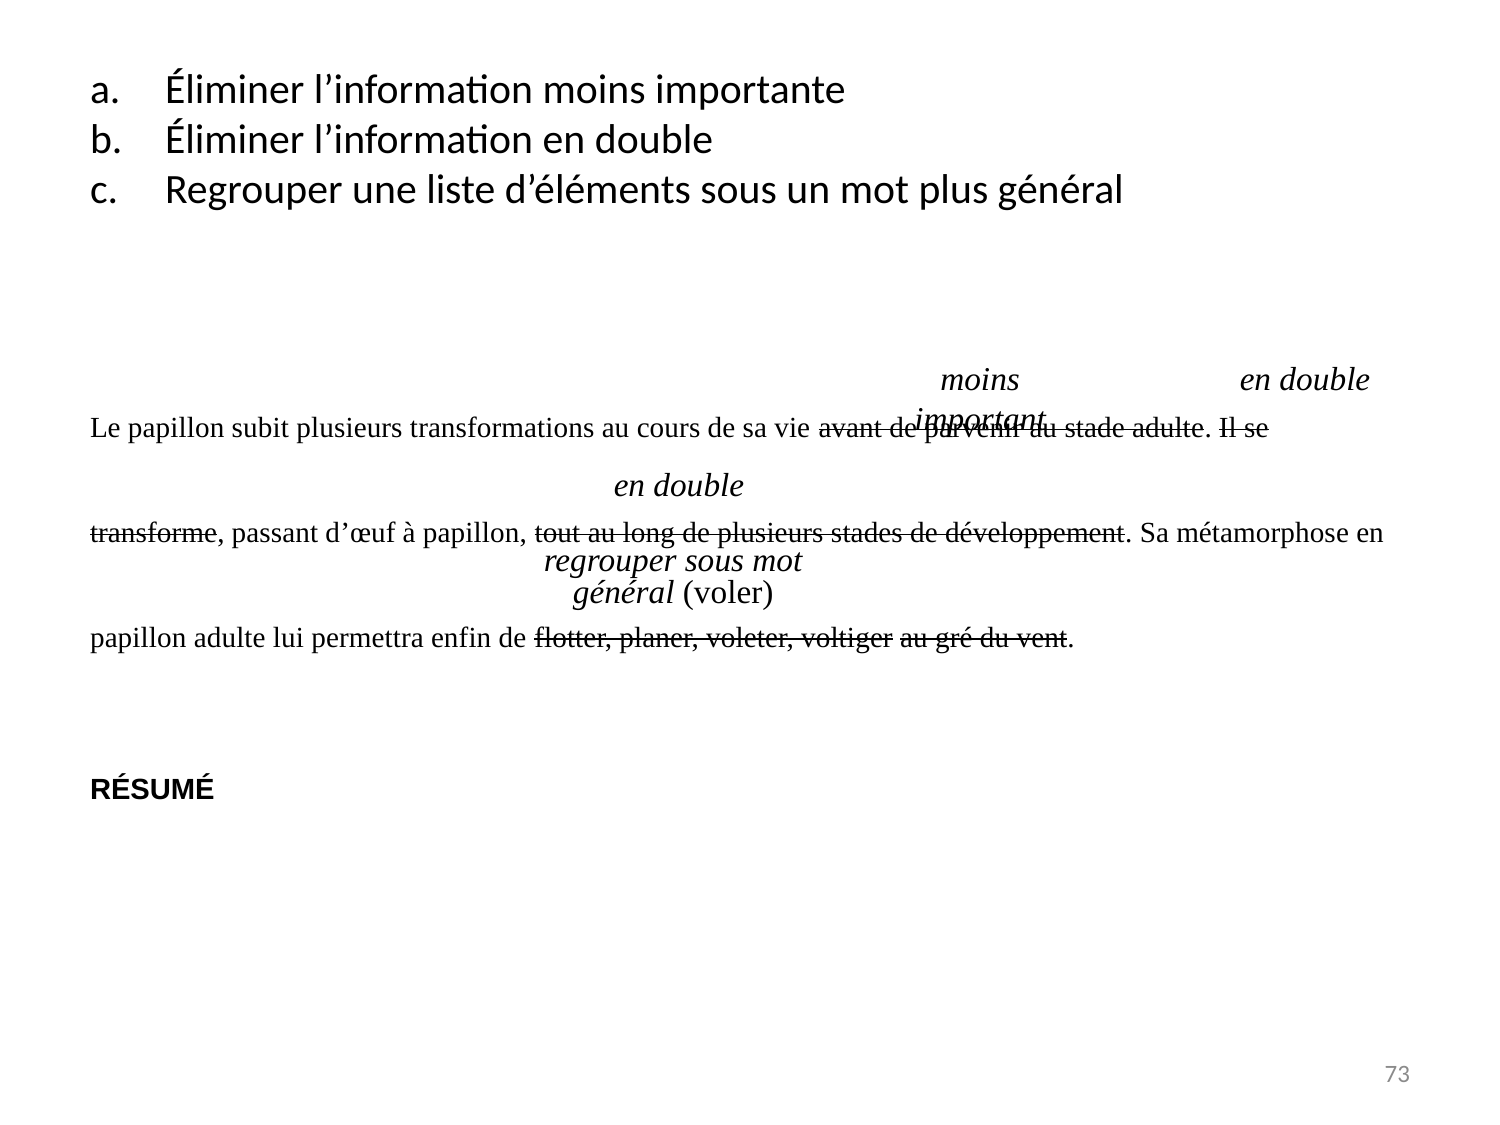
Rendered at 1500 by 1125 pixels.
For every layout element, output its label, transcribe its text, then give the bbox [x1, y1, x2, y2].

text_box en double [584, 456, 774, 532]
slide_number 73 [1074, 1042, 1425, 1103]
text_box moins important [879, 349, 1081, 431]
text_box regrouper sous mot général (voler) [490, 538, 857, 610]
text_box en double [1210, 349, 1400, 425]
list Éliminer l’information moins importante Éliminer l’information en double Regrouper une liste d’éléments sous un mot plus général Le papillon subit plusieurs transformations au cours de sa vie avant de parvenir au stade adulte. Il se transforme, passant d’œuf à papillon, tout au long de plusieurs stades de développement. Sa métamorphose en papillon adulte lui permettra enfin de flotter, planer, voleter, voltiger au gré du vent. RÉSUMÉ [75, 54, 1424, 1094]
